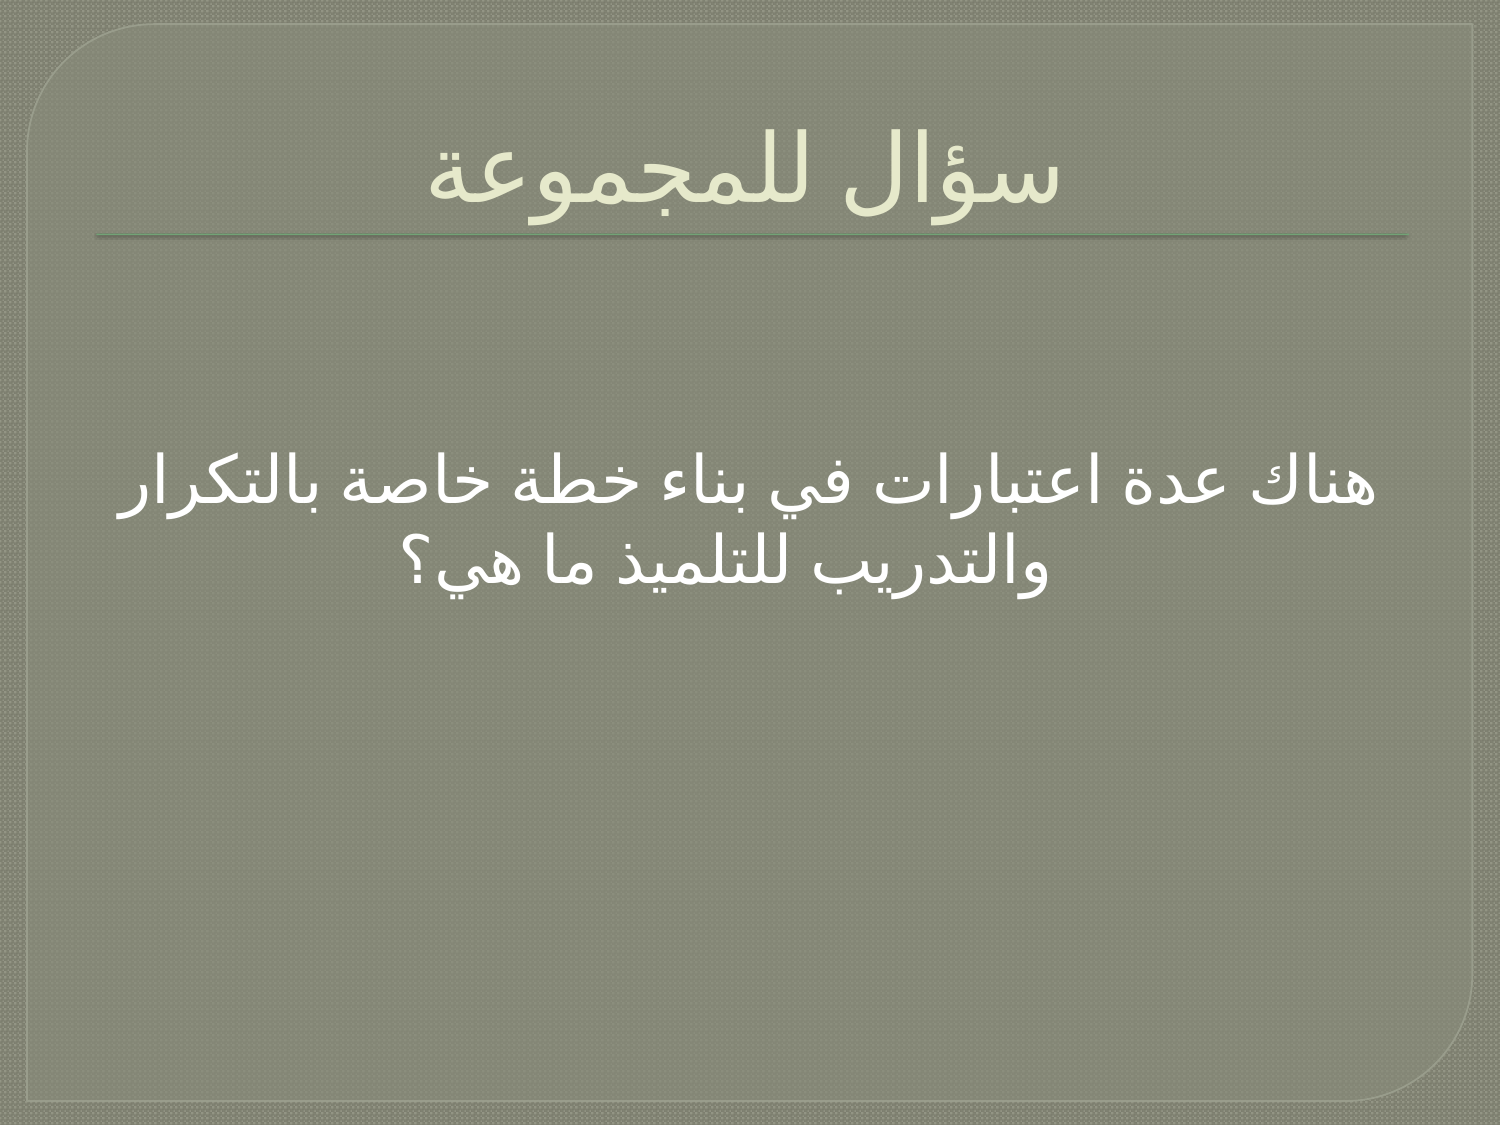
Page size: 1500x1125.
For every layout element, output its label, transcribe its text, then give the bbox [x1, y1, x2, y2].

title سؤال للمجموعة [75, 41, 1425, 230]
list هناك عدة اعتبارات في بناء خطة خاصة بالتكرار والتدريب للتلميذ ما هي؟ [75, 270, 1425, 1013]
